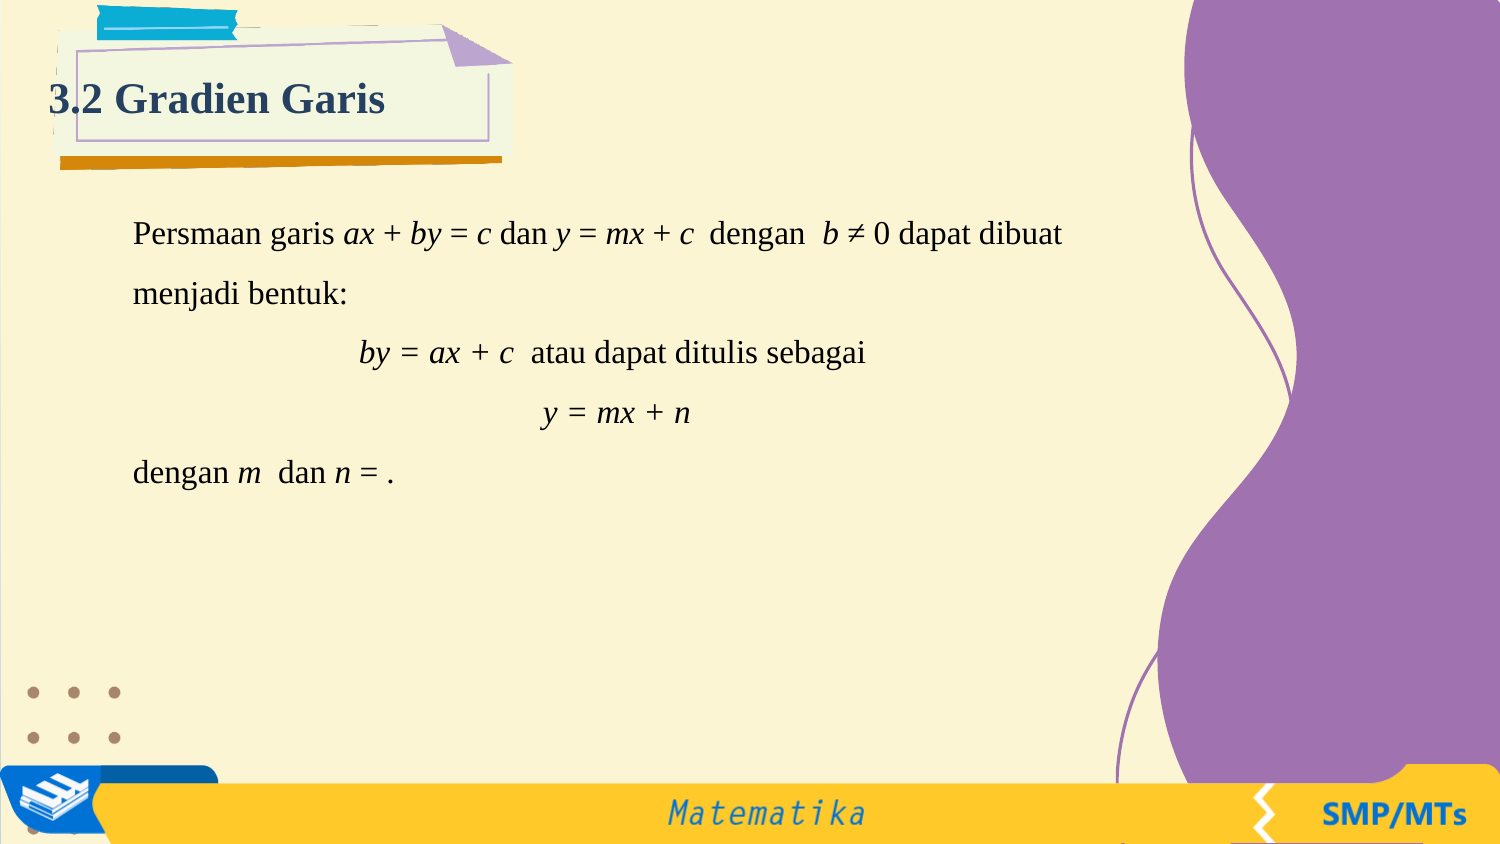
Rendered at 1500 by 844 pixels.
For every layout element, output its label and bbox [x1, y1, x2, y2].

text_box [0, 0, 1500, 844]
